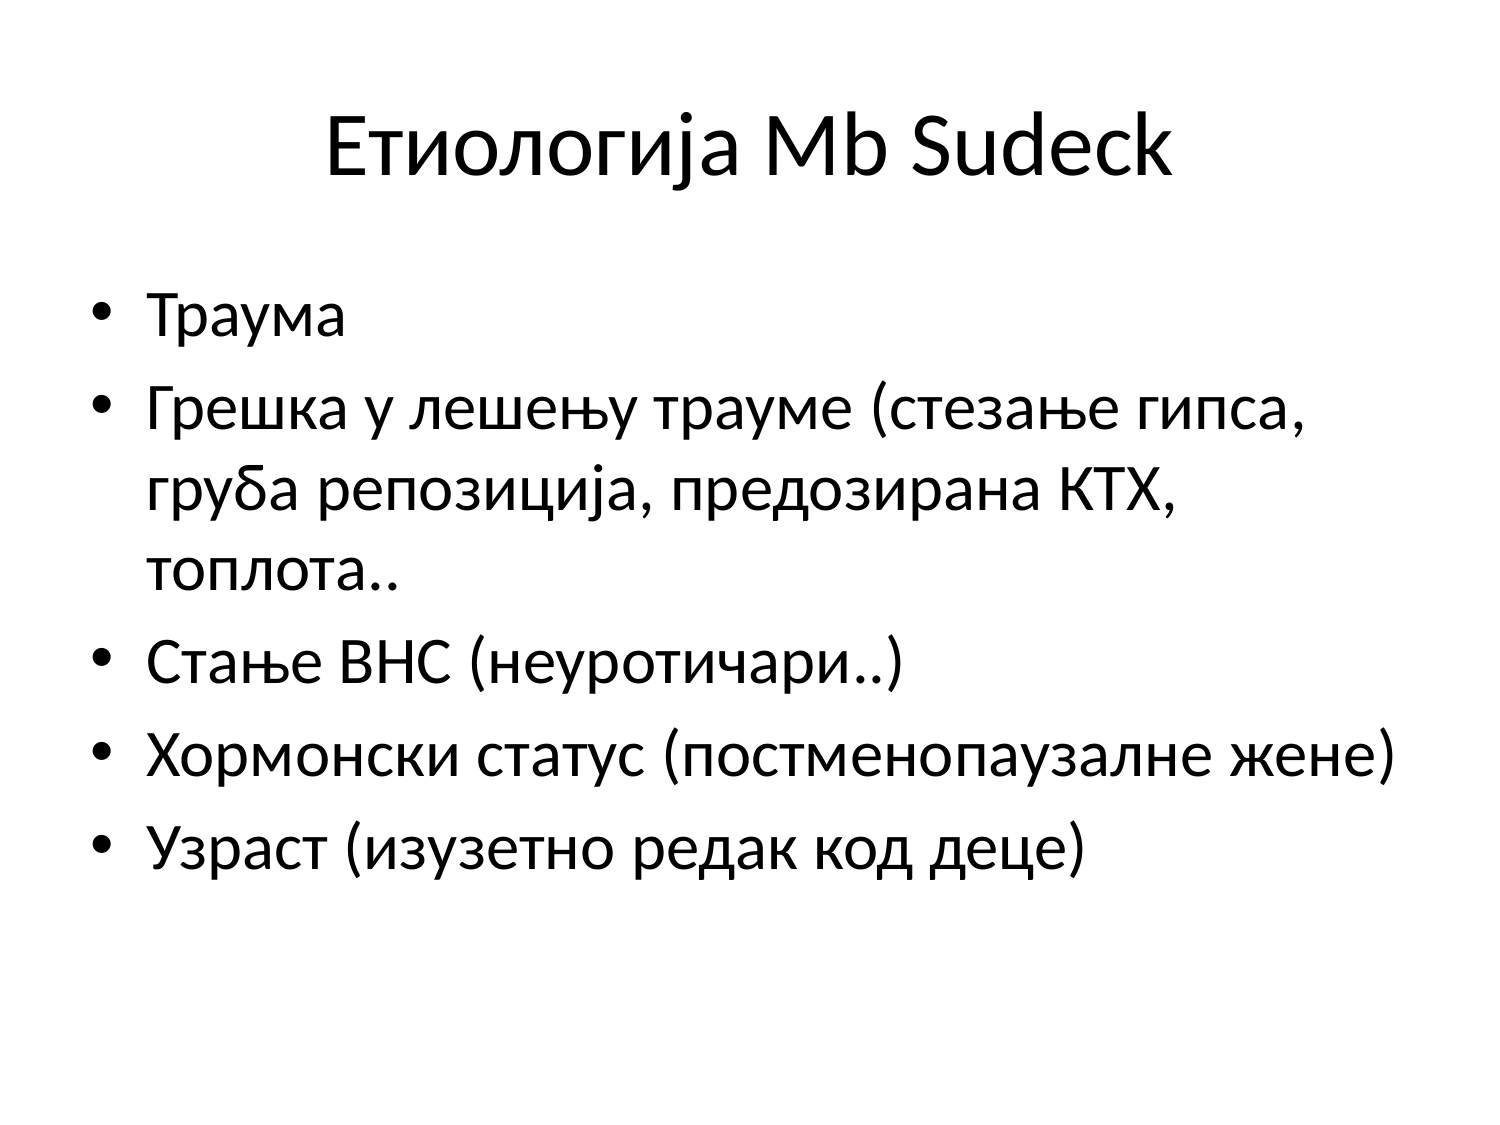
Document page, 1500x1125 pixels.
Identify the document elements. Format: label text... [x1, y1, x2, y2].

list Траума Грешка у лешењу трауме (стезање гипса, груба репозиција, предозирана КТХ, топлота.. Стање ВНС (неуротичари..) Хормонски статус (постменопаузалне жене) Узраст (изузетно редак код деце) [75, 262, 1425, 1005]
title Етиологијa Mb Sudeck [75, 45, 1425, 233]
